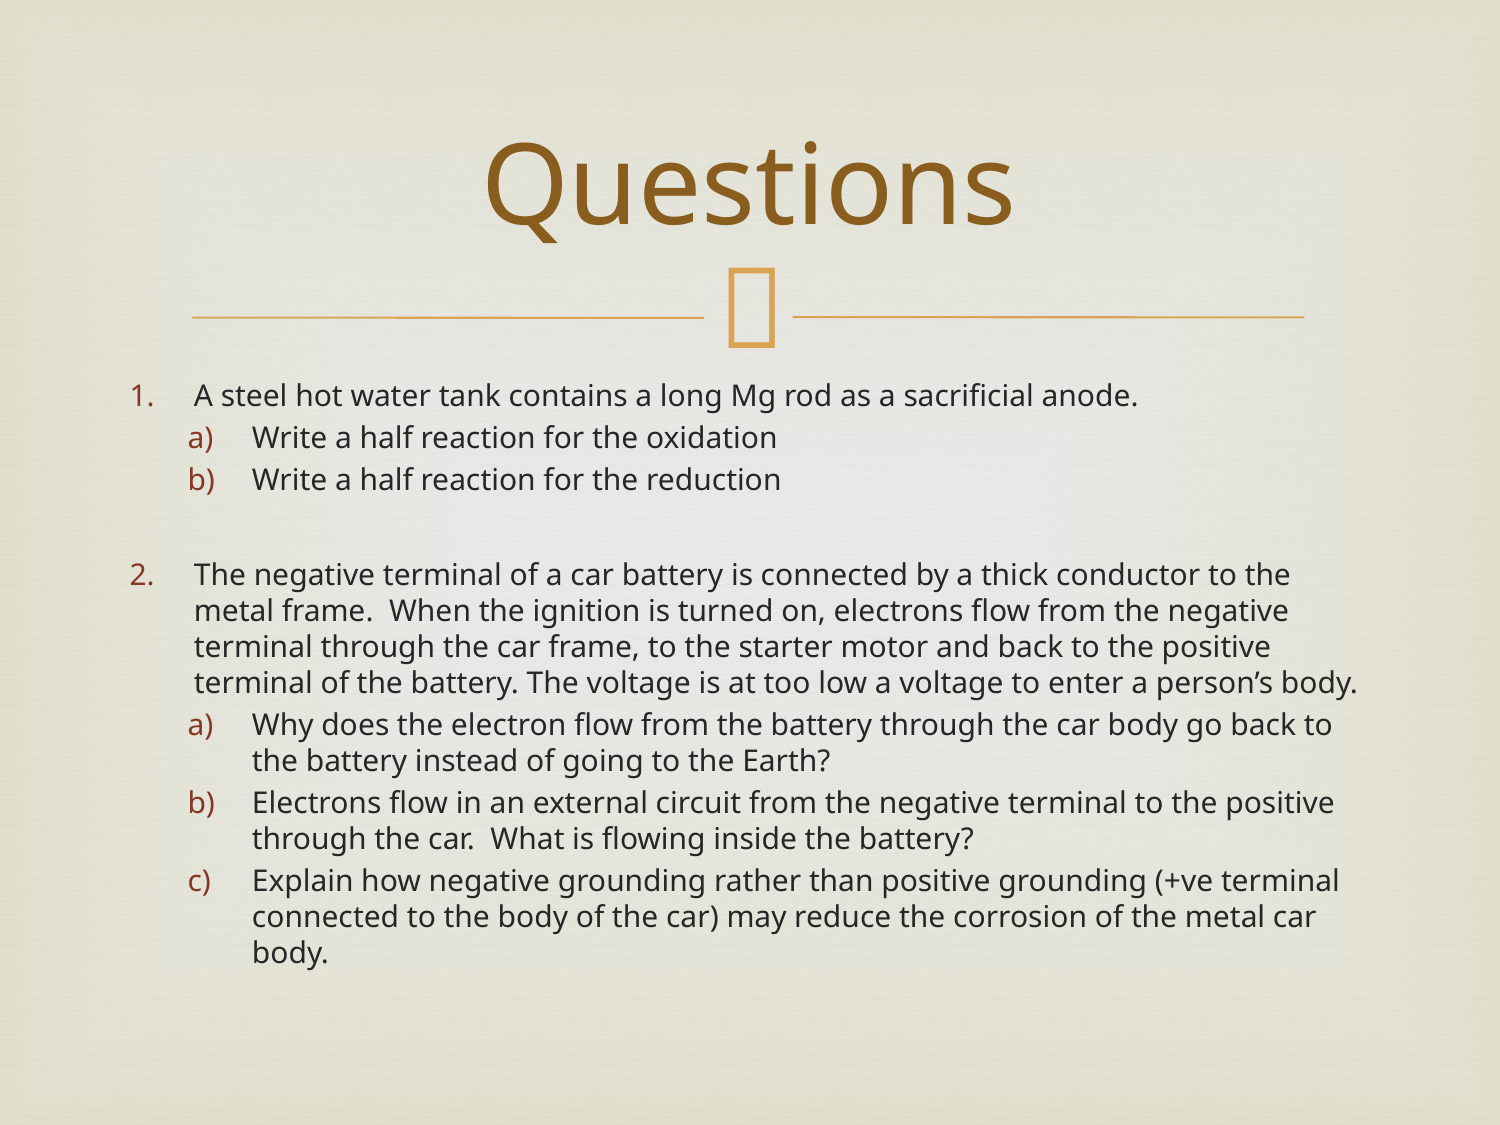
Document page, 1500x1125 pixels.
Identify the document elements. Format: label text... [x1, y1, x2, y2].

list A steel hot water tank contains a long Mg rod as a sacrificial anode. Write a half reaction for the oxidation Write a half reaction for the reduction The negative terminal of a car battery is connected by a thick conductor to the metal frame. When the ignition is turned on, electrons flow from the negative terminal through the car frame, to the starter motor and back to the positive terminal of the battery. The voltage is at too low a voltage to enter a person’s body. Why does the electron flow from the battery through the car body go back to the battery instead of going to the Earth? Electrons flow in an external circuit from the negative terminal to the positive through the car. What is flowing inside the battery? Explain how negative grounding rather than positive grounding (+ve terminal connected to the body of the car) may reduce the corrosion of the metal car body. [114, 368, 1386, 1005]
title Questions [112, 93, 1386, 267]
